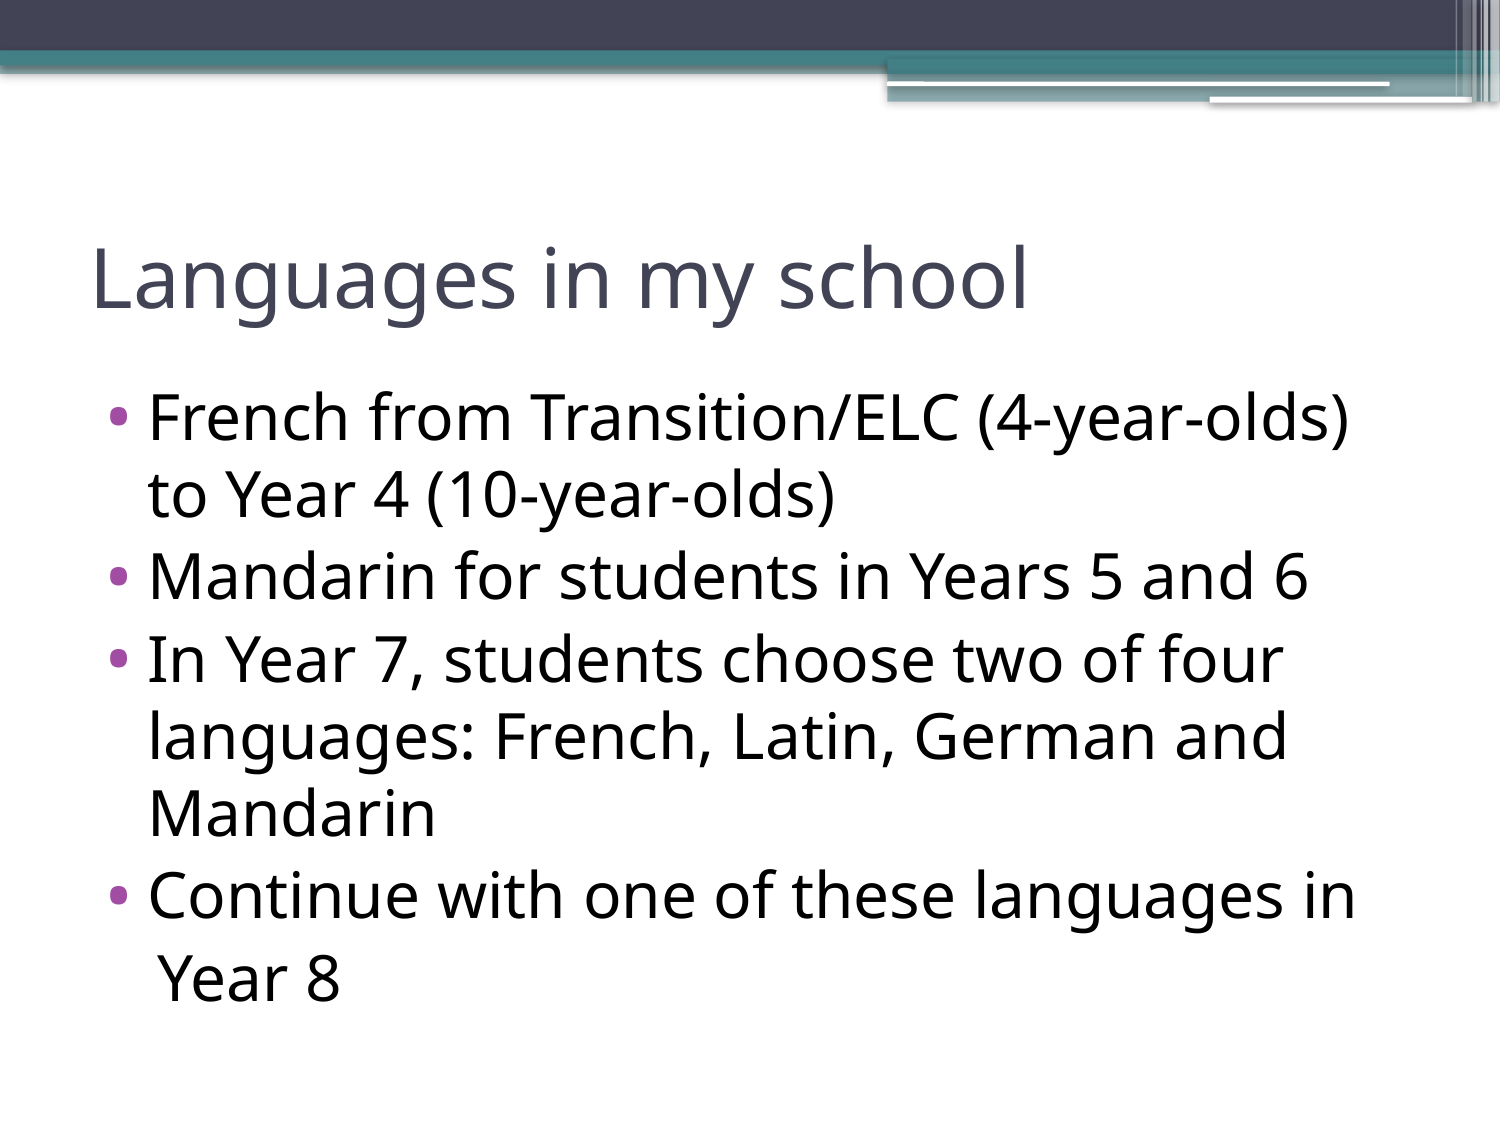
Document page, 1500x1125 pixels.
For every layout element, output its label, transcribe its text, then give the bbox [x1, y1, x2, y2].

list French from Transition/ELC (4-year-olds) to Year 4 (10-year-olds) Mandarin for students in Years 5 and 6 In Year 7, students choose two of four languages: French, Latin, German and Mandarin Continue with one of these languages in Year 8 [75, 368, 1425, 1079]
title Languages in my school [75, 187, 1425, 363]
